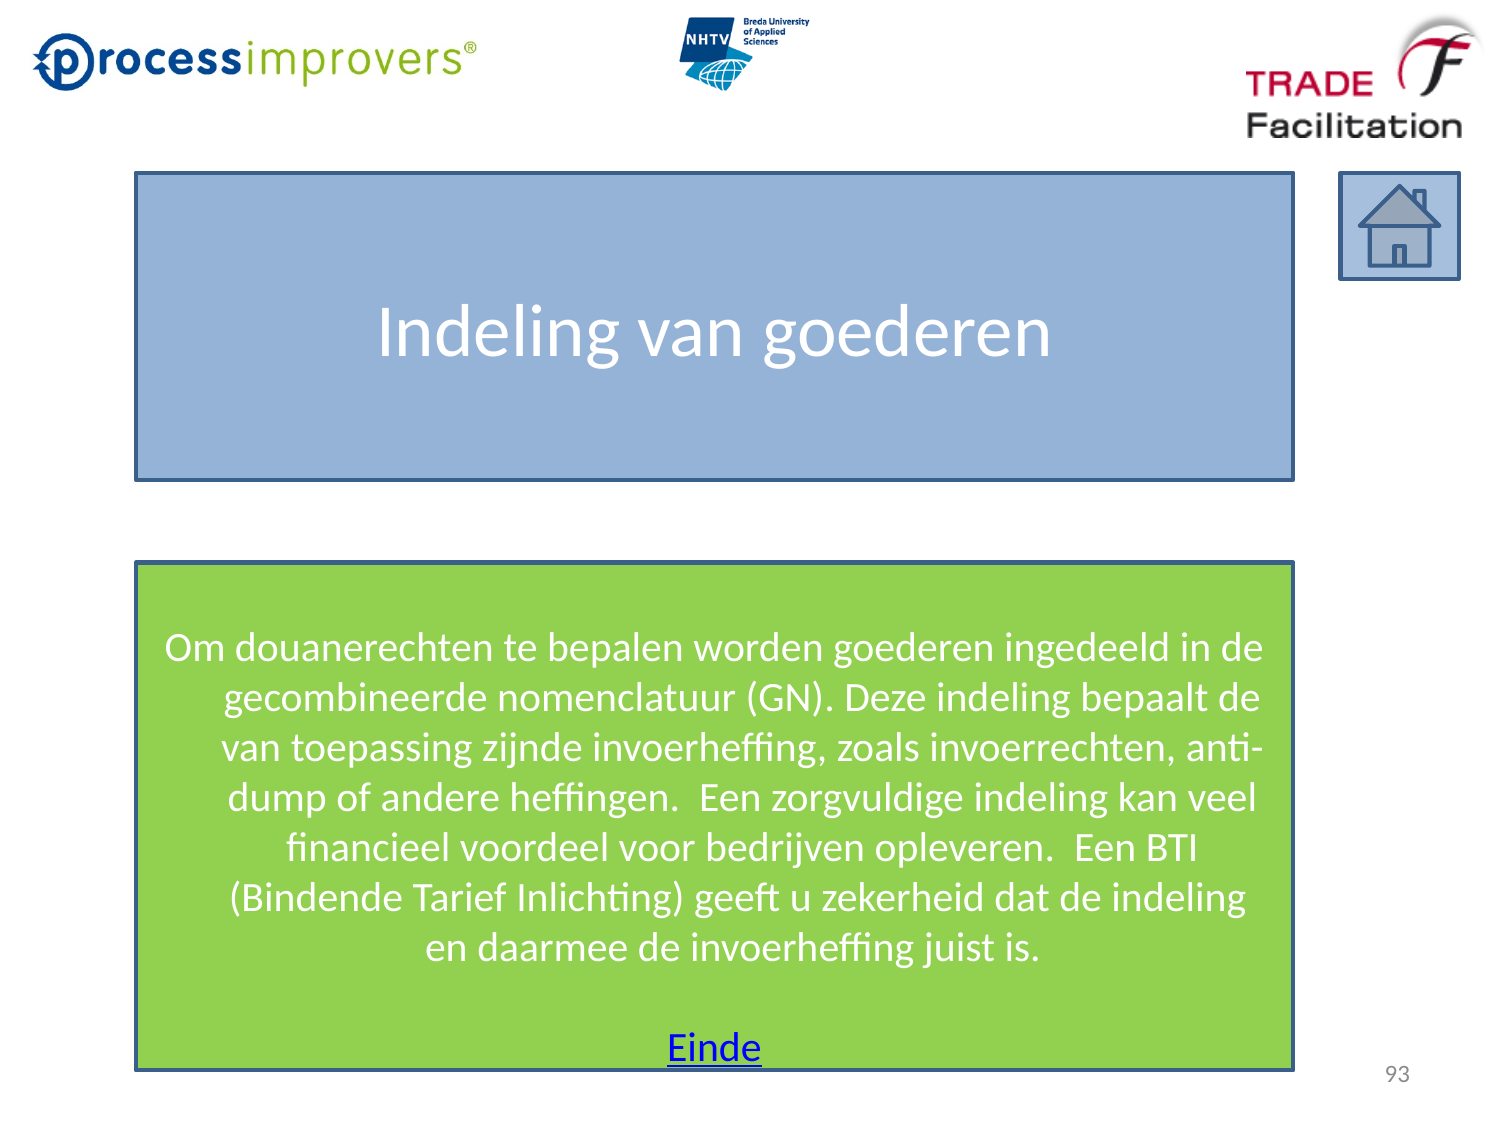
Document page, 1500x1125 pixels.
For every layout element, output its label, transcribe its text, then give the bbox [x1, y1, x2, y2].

picture [1246, 10, 1487, 138]
picture [29, 30, 479, 93]
text_box Om douanerechten te bepalen worden goederen ingedeeld in de gecombineerde nomenclatuur (GN). Deze indeling bepaalt de van toepassing zijnde invoerheffing, zoals invoerrechten, anti-dump of andere heffingen. Een zorgvuldige indeling kan veel financieel voordeel voor bedrijven opleveren. Een BTI (Bindende Tarief Inlichting) geeft u zekerheid dat de indeling en daarmee de invoerheffing juist is. Einde [134, 560, 1295, 1072]
text_box Indeling van goederen [134, 171, 1295, 482]
picture [667, 4, 816, 103]
text_box [1338, 171, 1461, 281]
slide_number 93 [1074, 1042, 1425, 1103]
